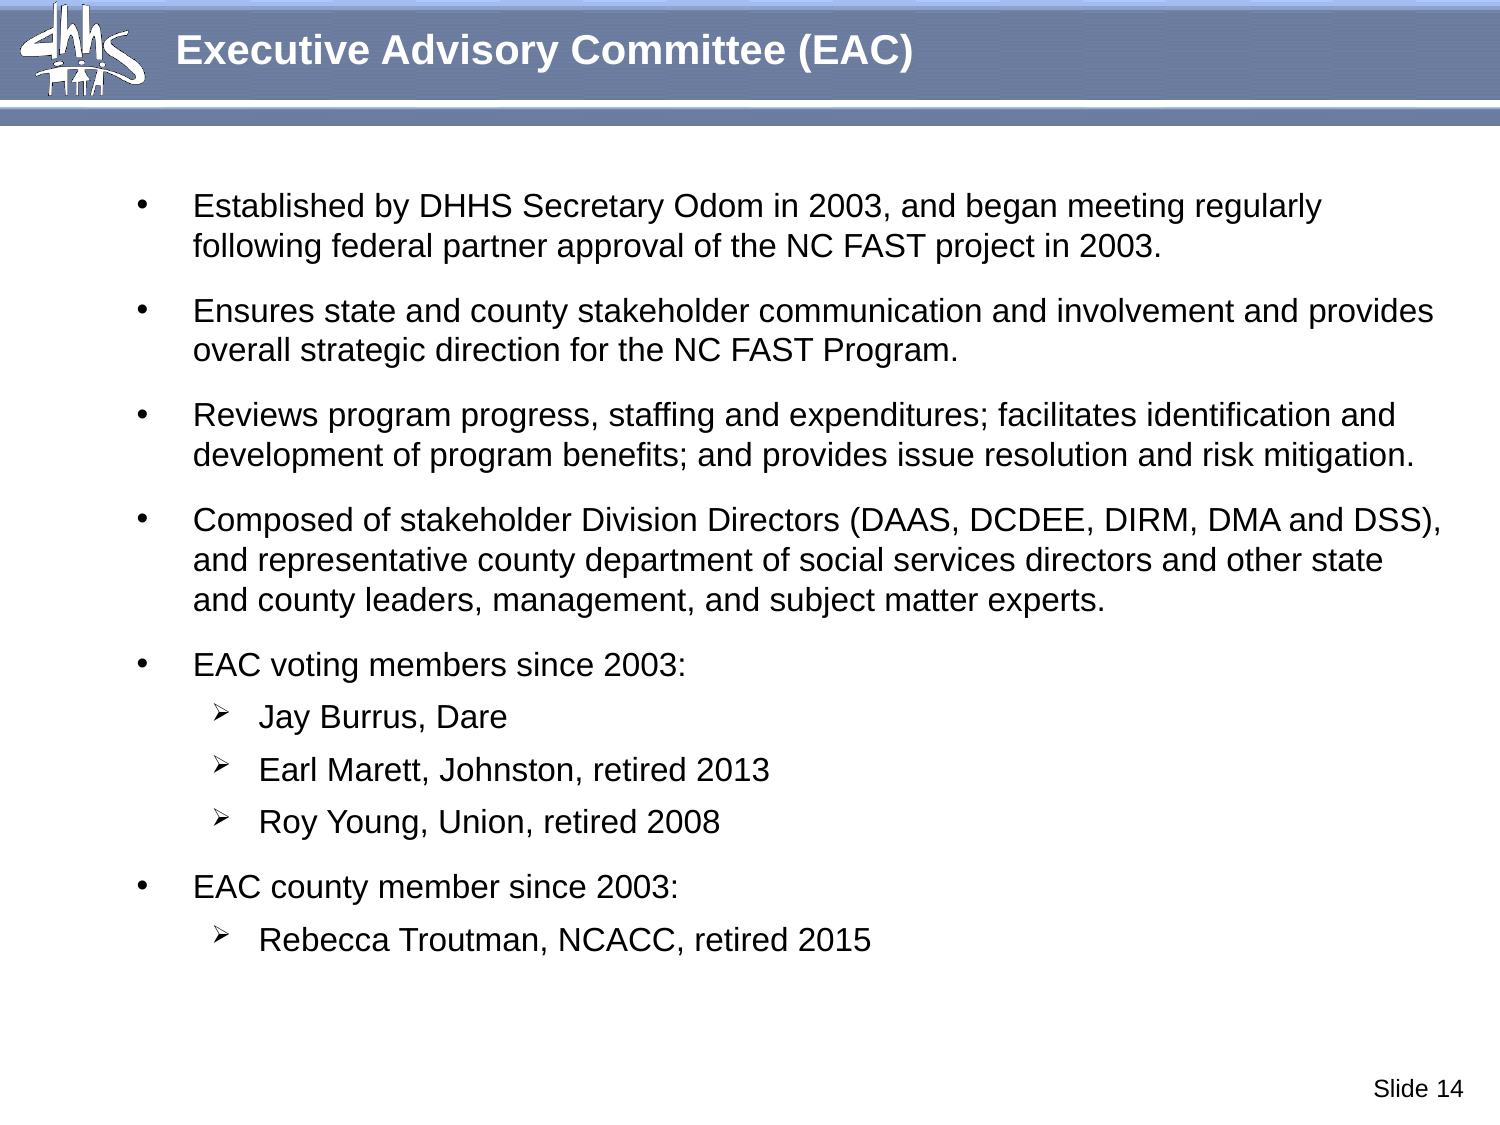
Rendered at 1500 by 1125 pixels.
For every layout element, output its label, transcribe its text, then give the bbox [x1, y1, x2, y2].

text_box Executive Advisory Committee (EAC) [160, 15, 1388, 91]
text_box Established by DHHS Secretary Odom in 2003, and began meeting regularly following federal partner approval of the NC FAST project in 2003. Ensures state and county stakeholder communication and involvement and provides overall strategic direction for the NC FAST Program. Reviews program progress, staffing and expenditures; facilitates identification and development of program benefits; and provides issue resolution and risk mitigation. Composed of stakeholder Division Directors (DAAS, DCDEE, DIRM, DMA and DSS), and representative county department of social services directors and other state and county leaders, management, and subject matter experts. EAC voting members since 2003: Jay Burrus, Dare Earl Marett, Johnston, retired 2013 Roy Young, Union, retired 2008 EAC county member since 2003: Rebecca Troutman, NCACC, retired 2015 [121, 176, 1463, 1075]
picture [18, 0, 147, 97]
